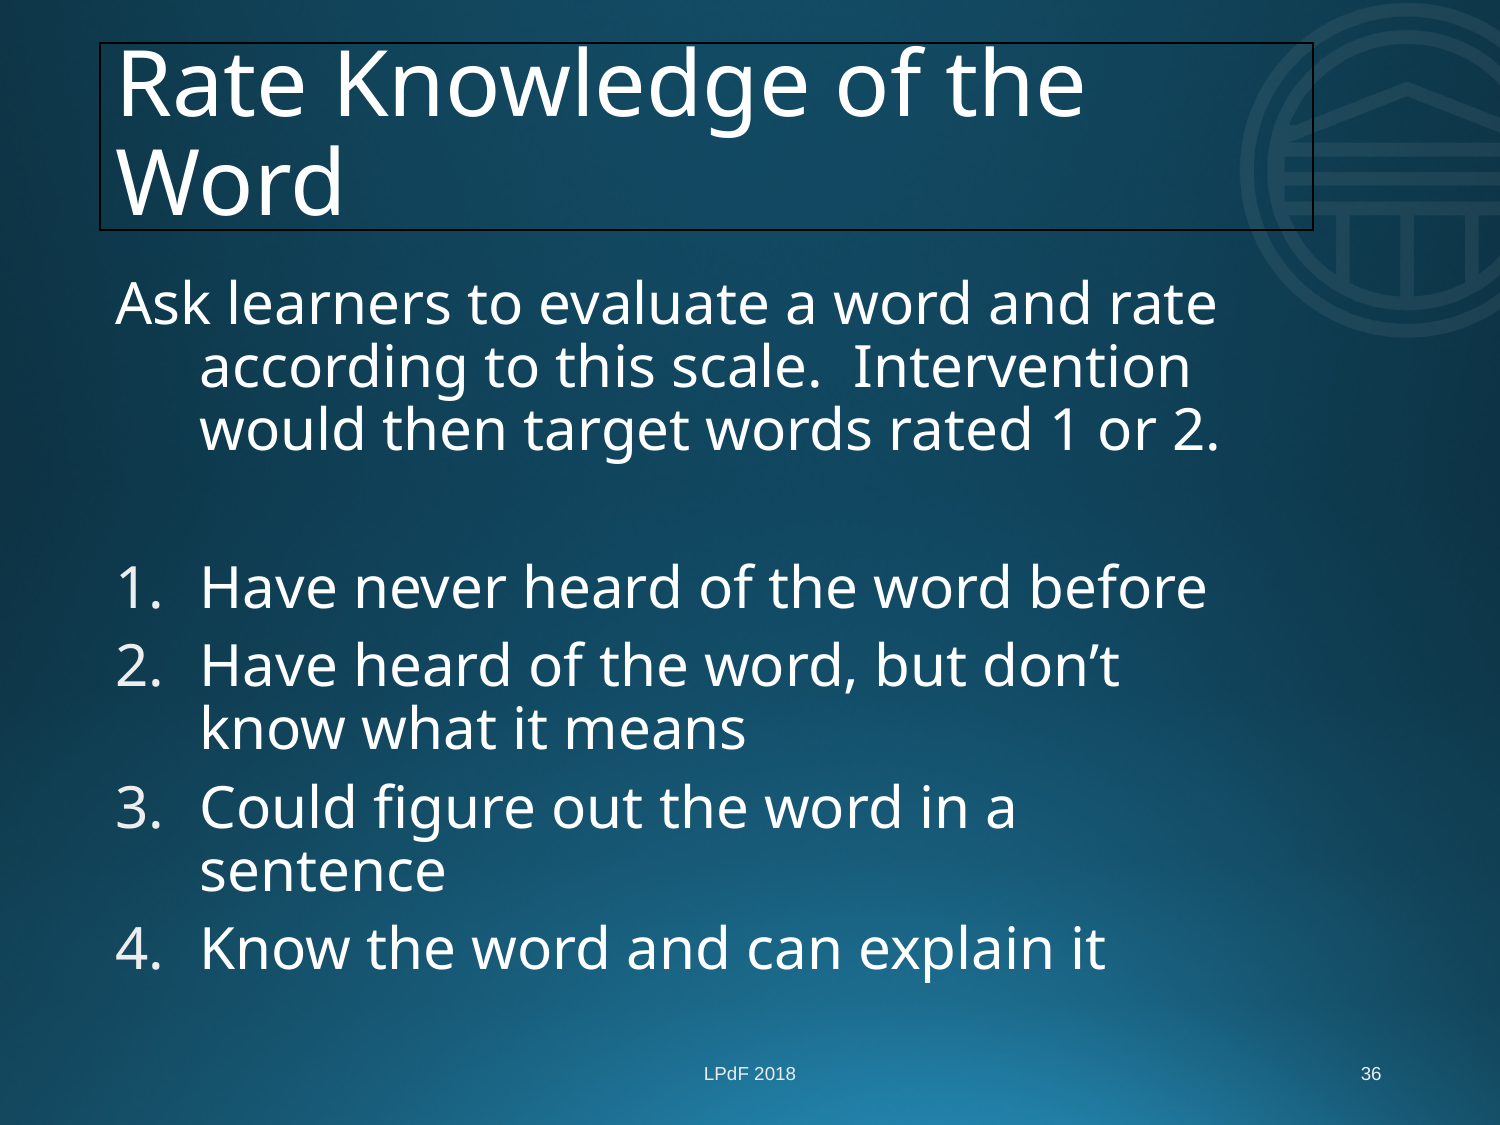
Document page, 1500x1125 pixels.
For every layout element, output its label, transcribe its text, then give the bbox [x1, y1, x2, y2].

slide_number 36 [1059, 1042, 1397, 1103]
footer LPdF 2018 [496, 1042, 1004, 1103]
list Ask learners to evaluate a word and rate according to this scale. Intervention would then target words rated 1 or 2. Have never heard of the word before Have heard of the word, but don’t know what it means Could figure out the word in a sentence Know the word and can explain it [100, 267, 1257, 881]
picture [0, 0, 1500, 1125]
title Rate Knowledge of the Word [99, 42, 1314, 231]
